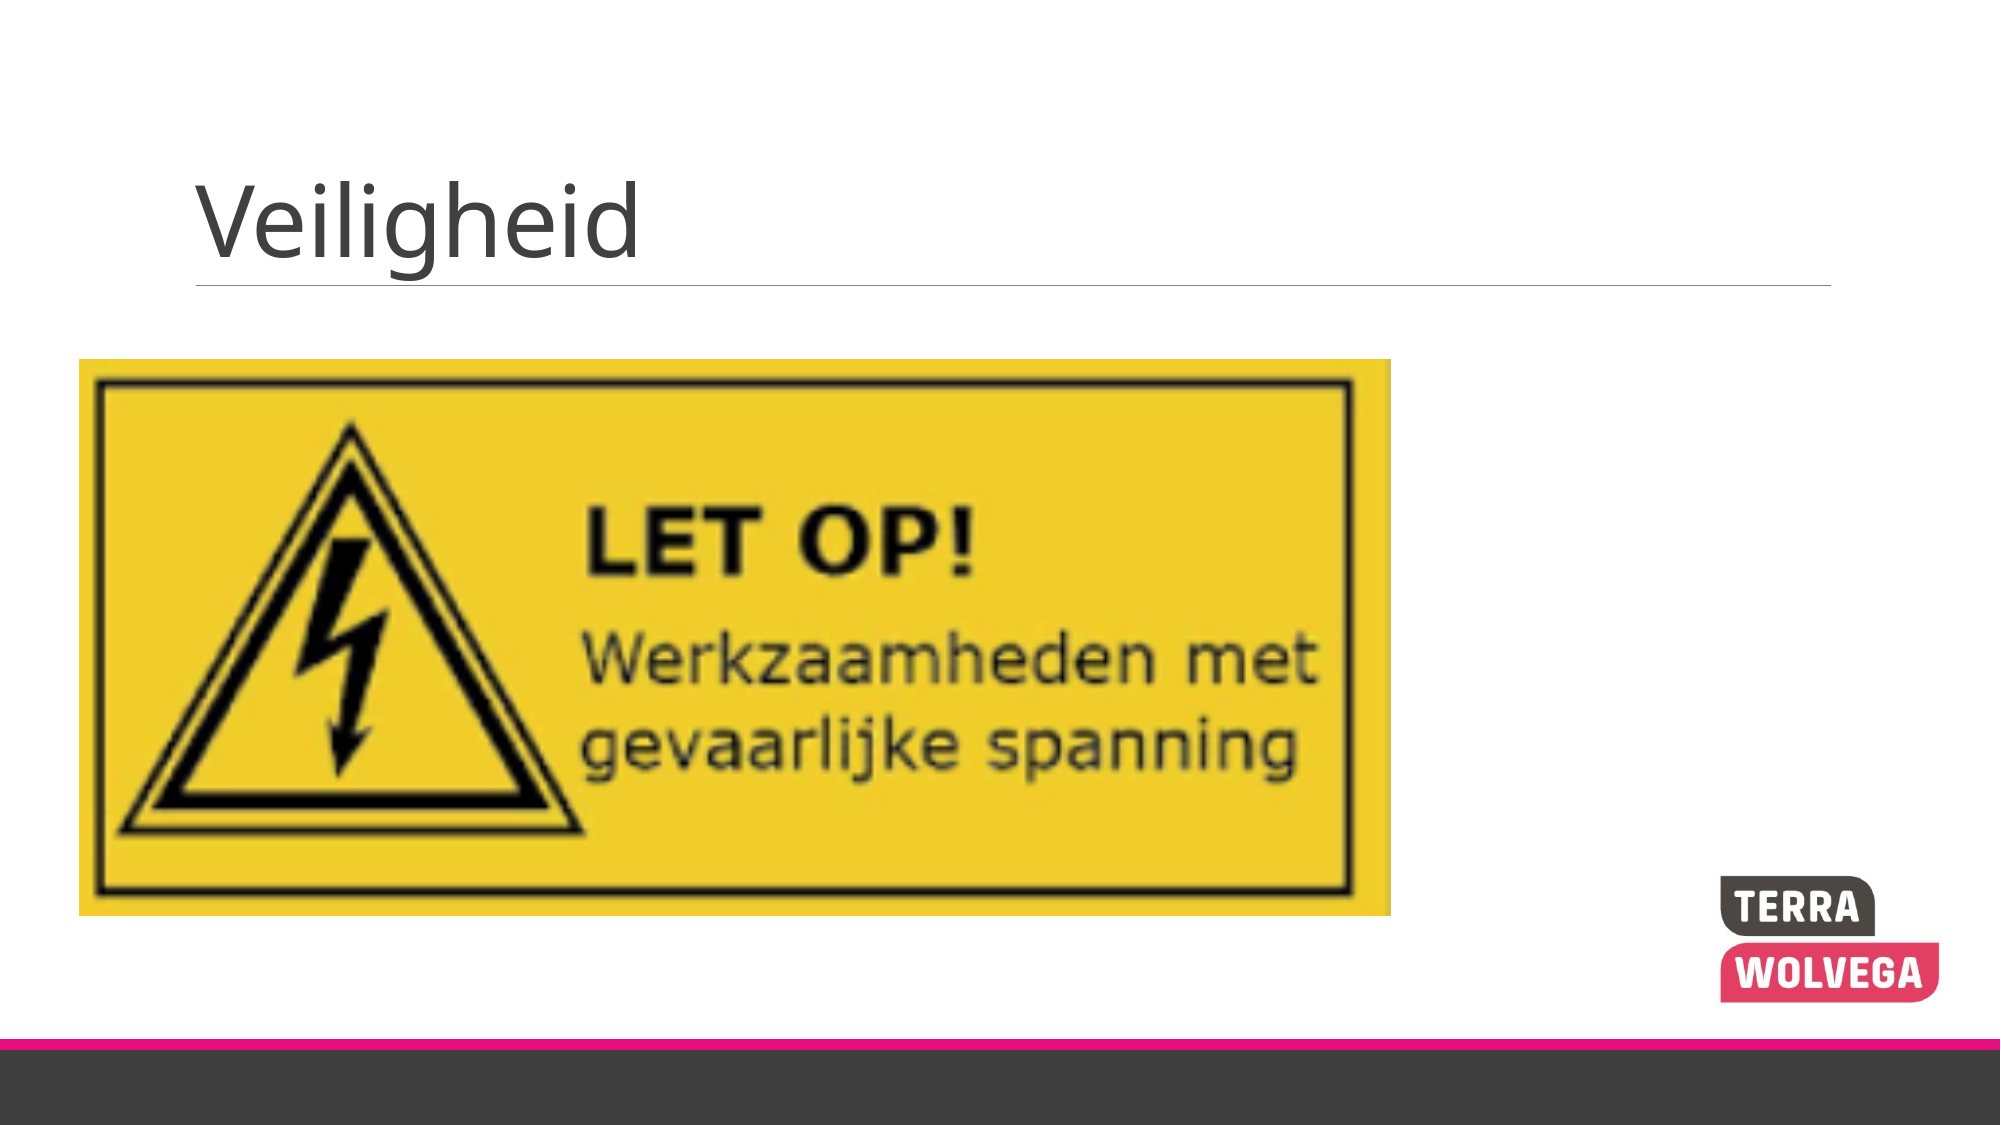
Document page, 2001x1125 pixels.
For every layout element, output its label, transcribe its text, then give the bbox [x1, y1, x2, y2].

title Veiligheid [180, 47, 1830, 285]
picture [1715, 867, 1945, 1013]
picture [78, 358, 1392, 916]
